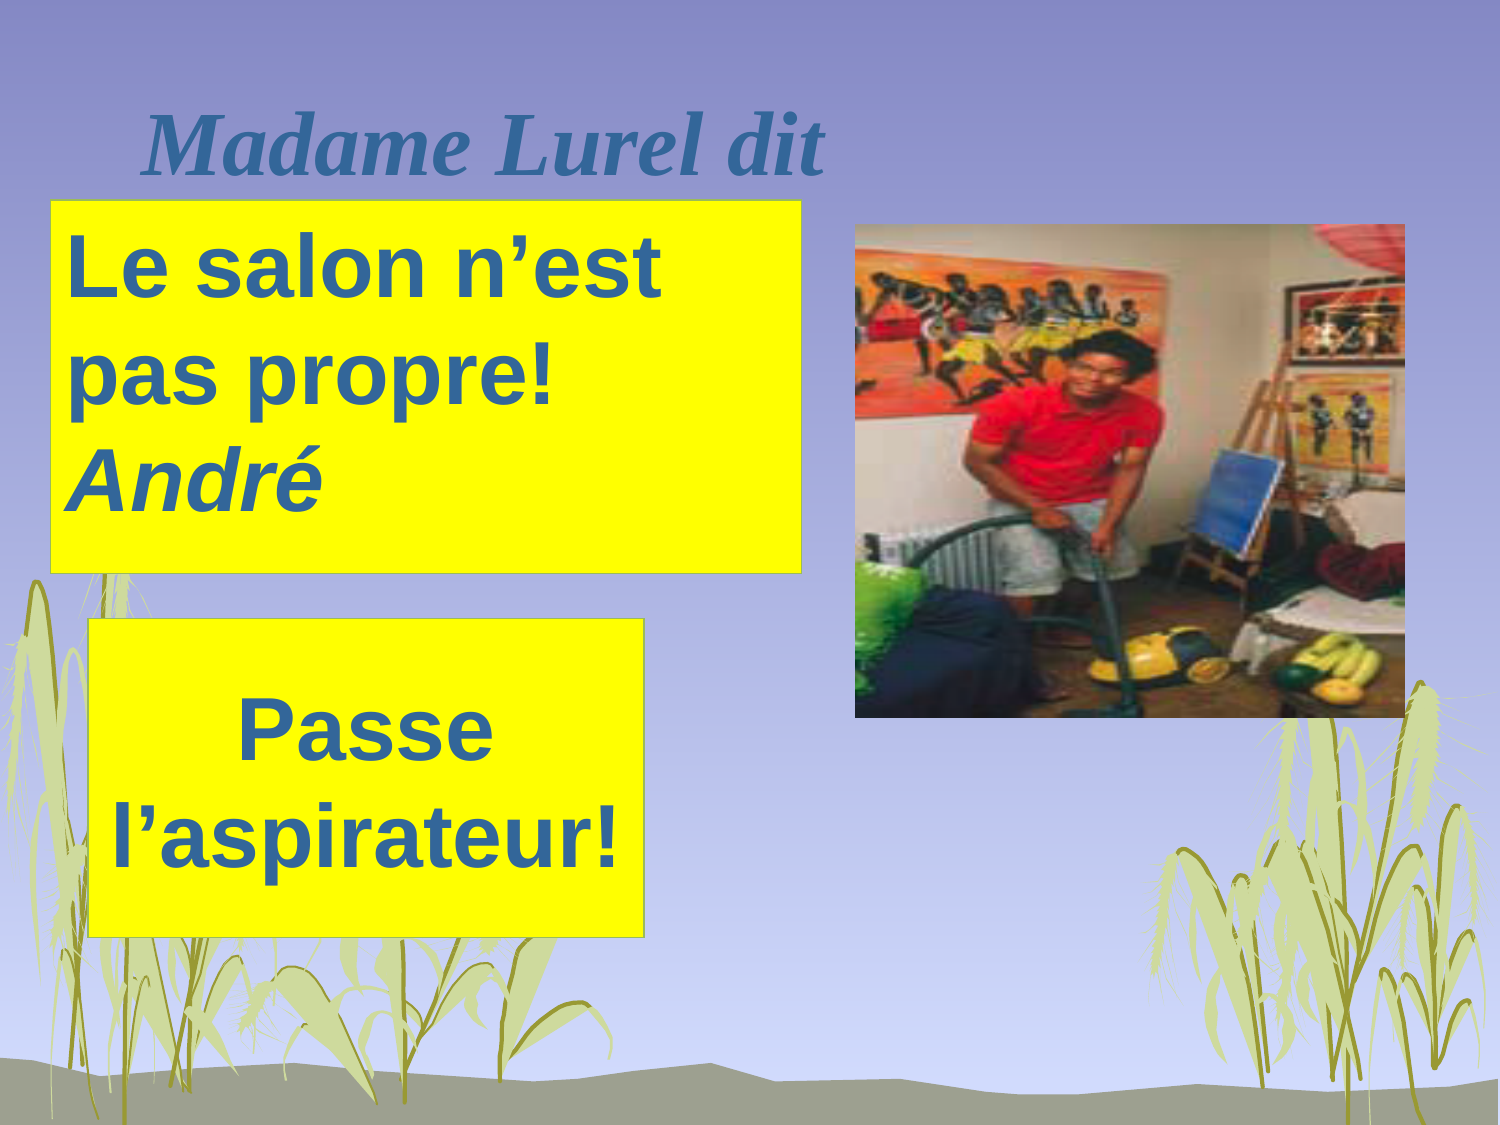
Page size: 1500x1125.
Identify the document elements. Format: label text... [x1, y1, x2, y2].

text_box Passe l’aspirateur! [88, 618, 644, 938]
title Madame Lurel dit [126, 37, 1371, 241]
picture [854, 224, 1405, 718]
text_box Le salon n’est pas propre! André [50, 199, 802, 574]
